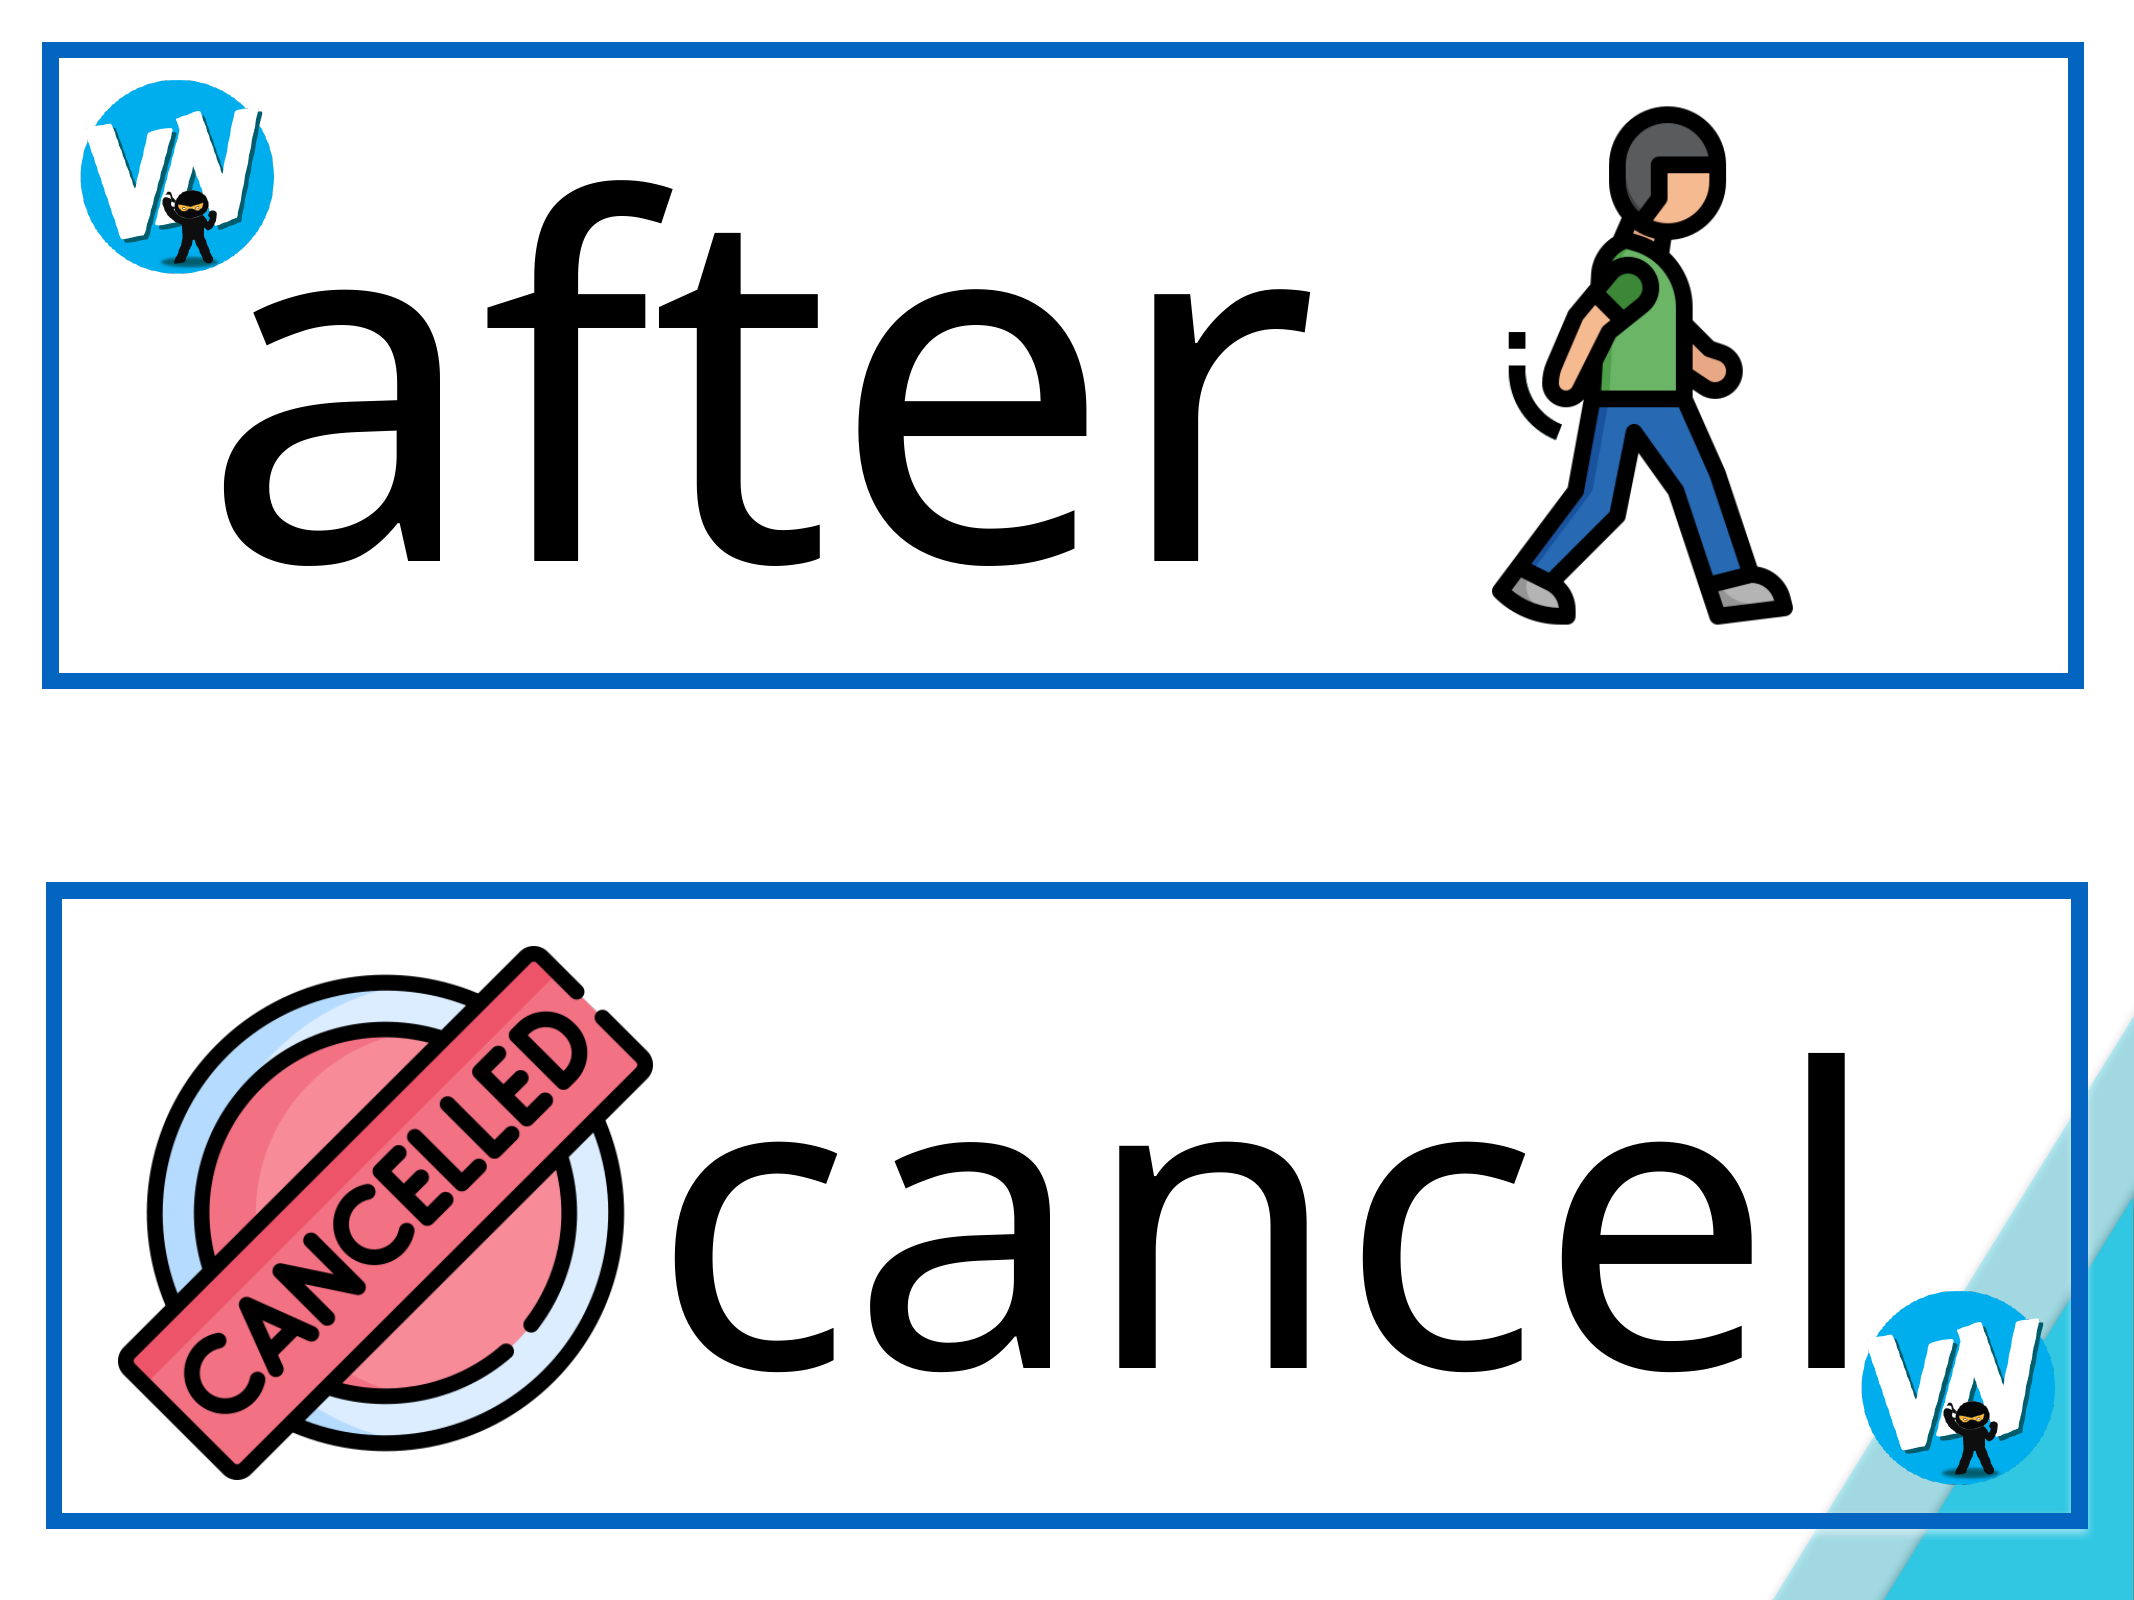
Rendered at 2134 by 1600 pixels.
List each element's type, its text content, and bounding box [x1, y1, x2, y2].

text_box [1963, 235, 2134, 1600]
text_box after [192, 55, 1327, 670]
picture [57, 77, 299, 278]
text_box [50, 50, 2076, 681]
picture [1837, 1288, 2080, 1488]
text_box cancel [660, 946, 1956, 1461]
picture [118, 945, 653, 1480]
picture [1375, 98, 1910, 633]
text_box [54, 890, 1956, 1522]
